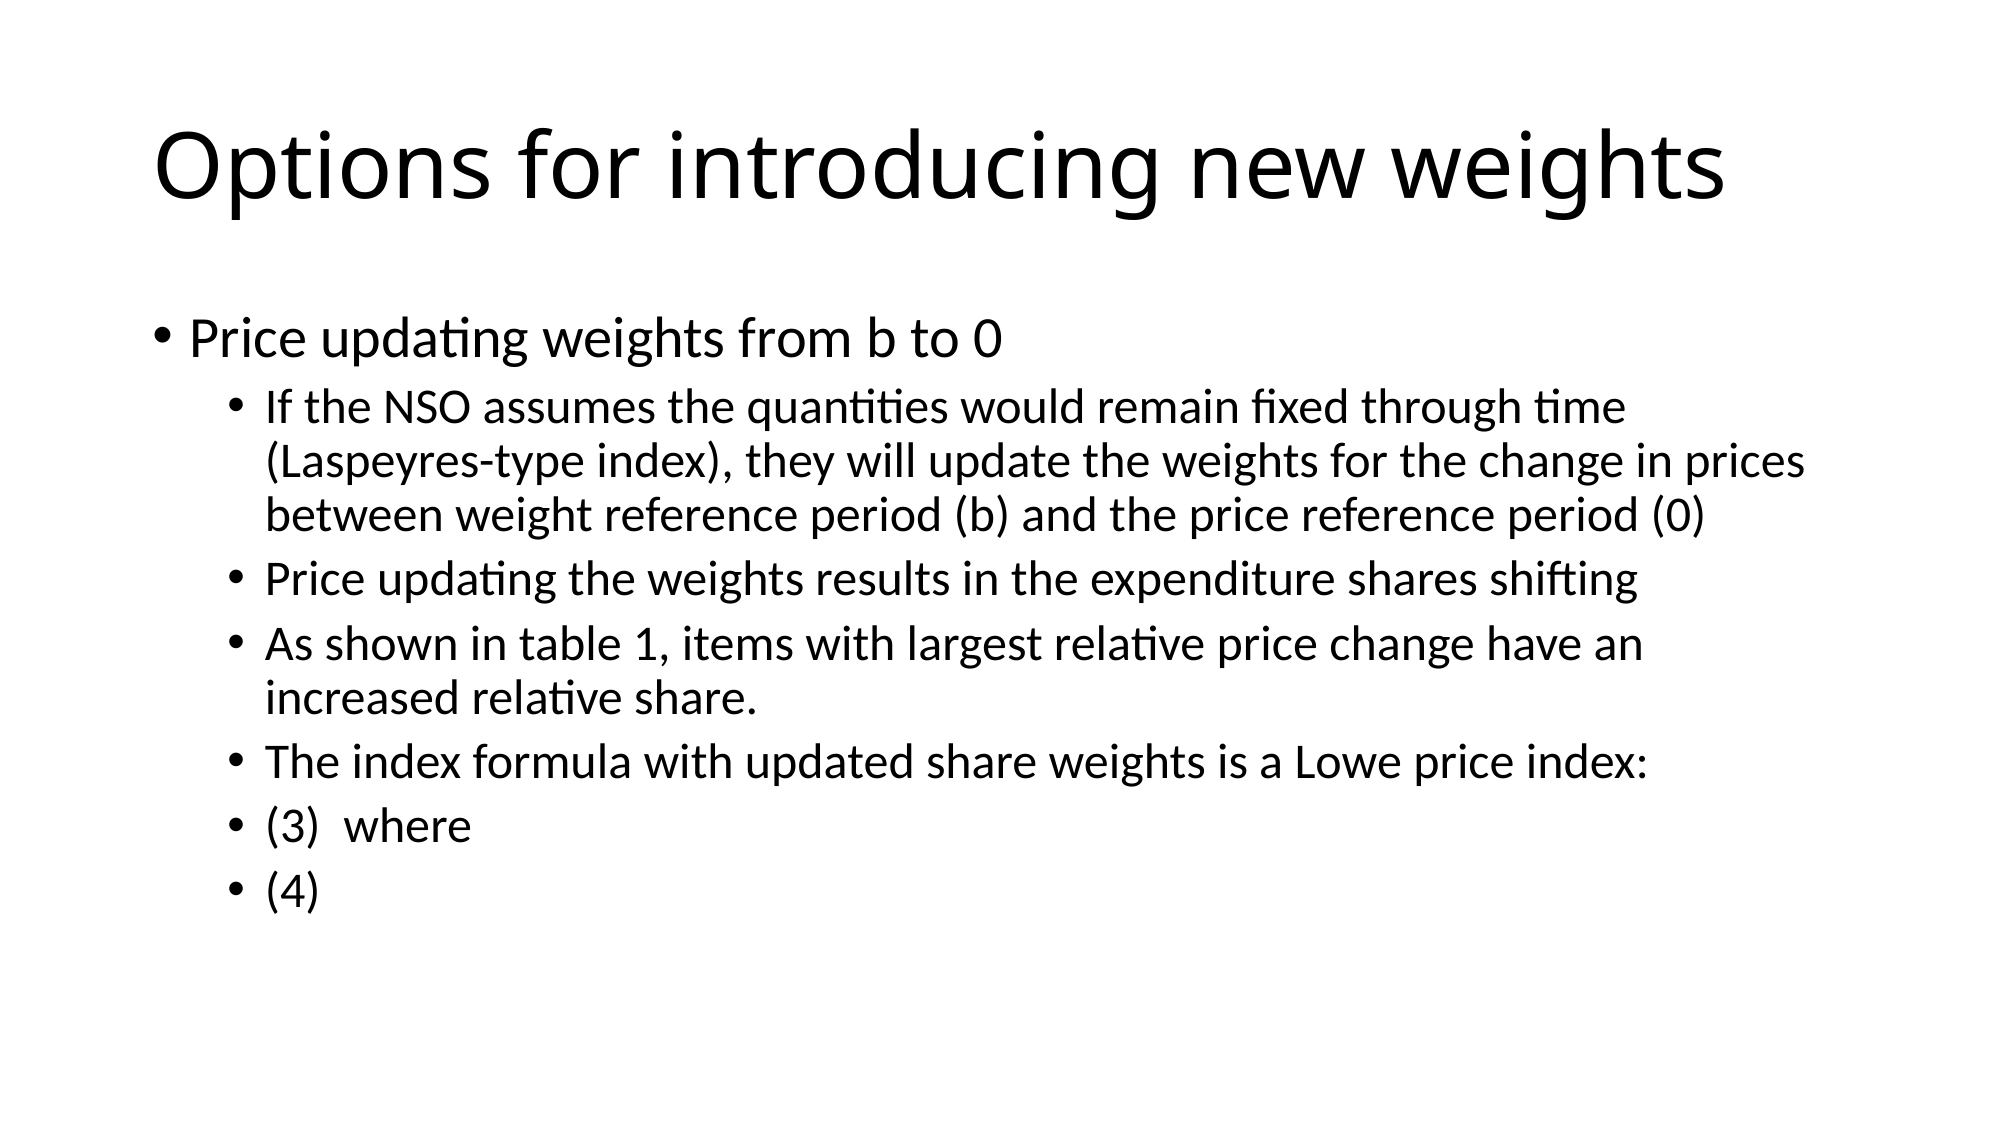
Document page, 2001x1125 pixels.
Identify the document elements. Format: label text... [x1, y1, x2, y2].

title Options for introducing new weights [137, 59, 1863, 278]
